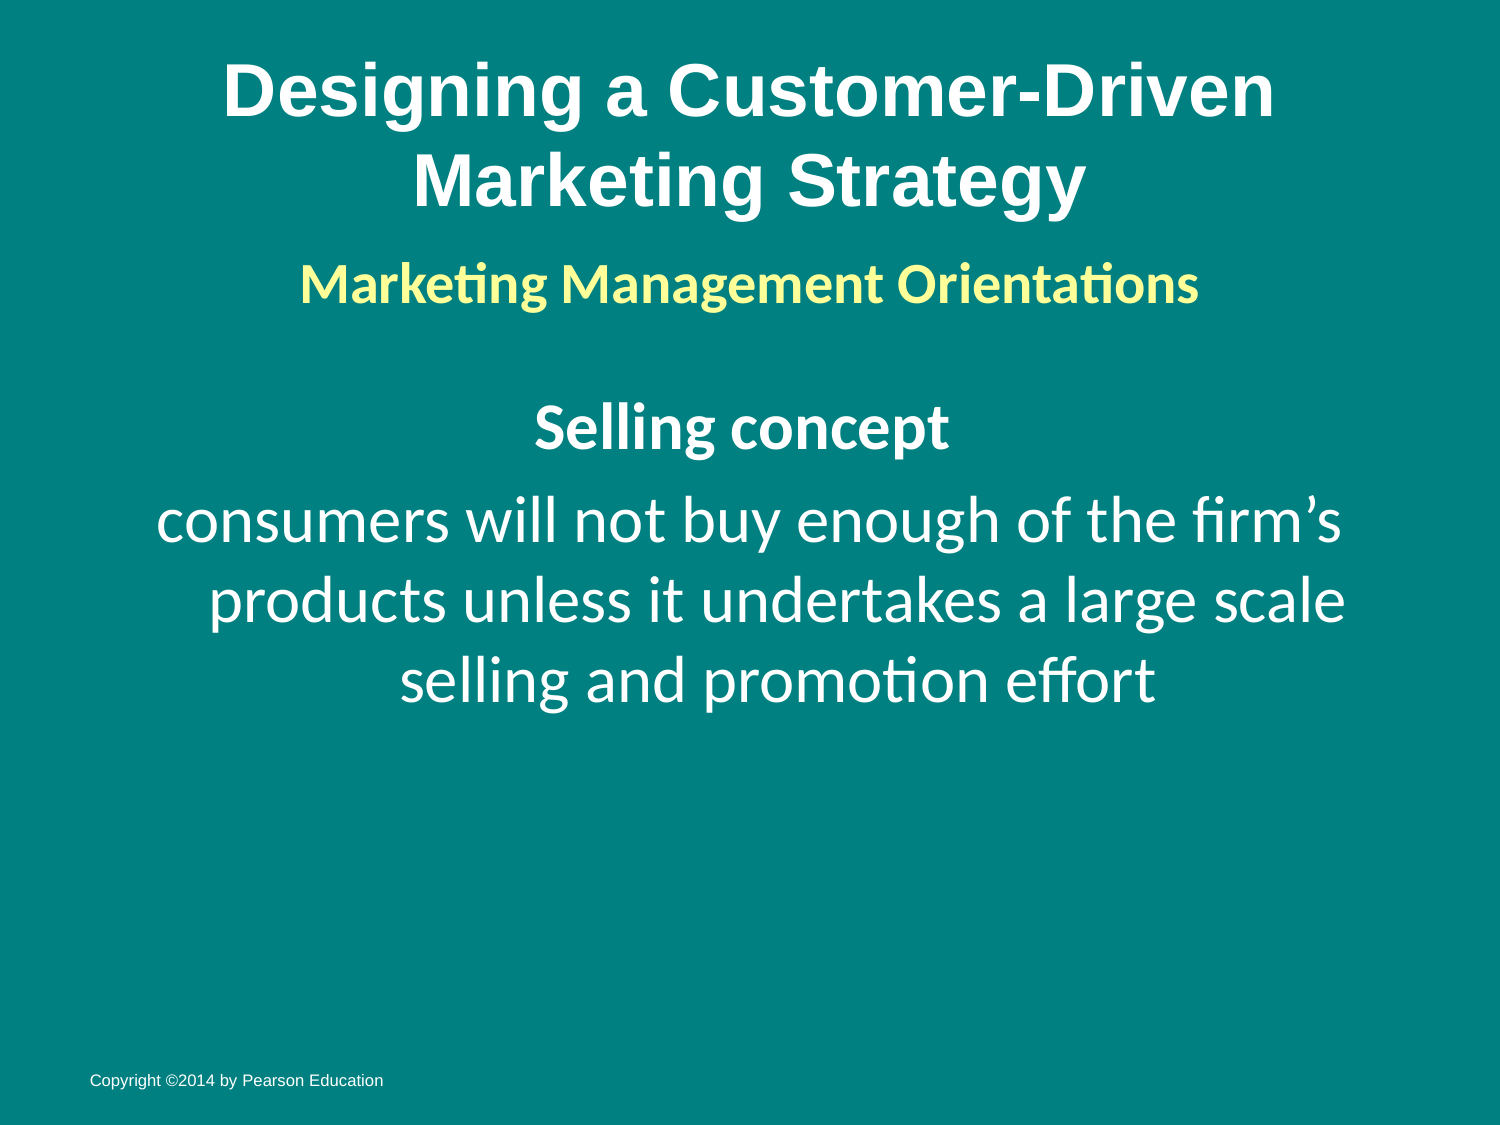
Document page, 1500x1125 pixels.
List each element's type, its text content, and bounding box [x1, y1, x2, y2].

list Marketing Management Orientations [0, 237, 1500, 301]
title Designing a Customer-Driven Marketing Strategy [112, 37, 1388, 226]
list Selling concept consumers will not buy enough of the firm’s products unless it undertakes a large scale selling and promotion effort [112, 374, 1388, 1001]
text_box Copyright ©2014 by Pearson Education [74, 1062, 825, 1098]
